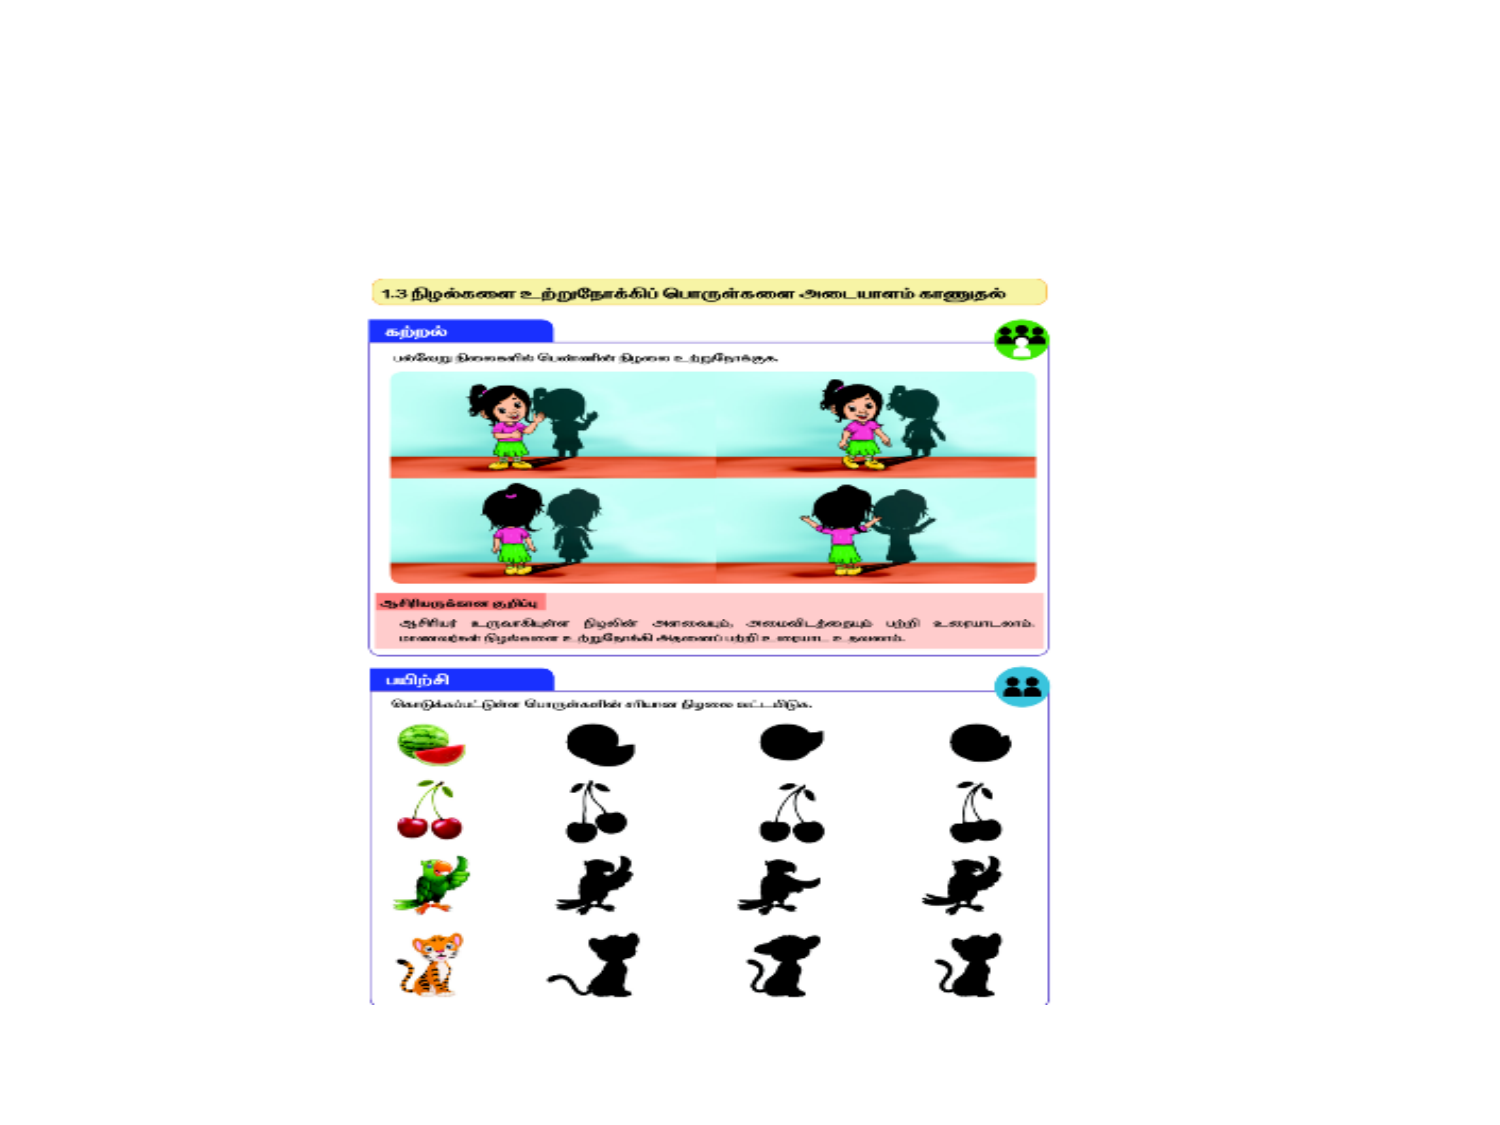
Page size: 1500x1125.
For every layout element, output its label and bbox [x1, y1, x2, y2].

list [362, 262, 1063, 1006]
